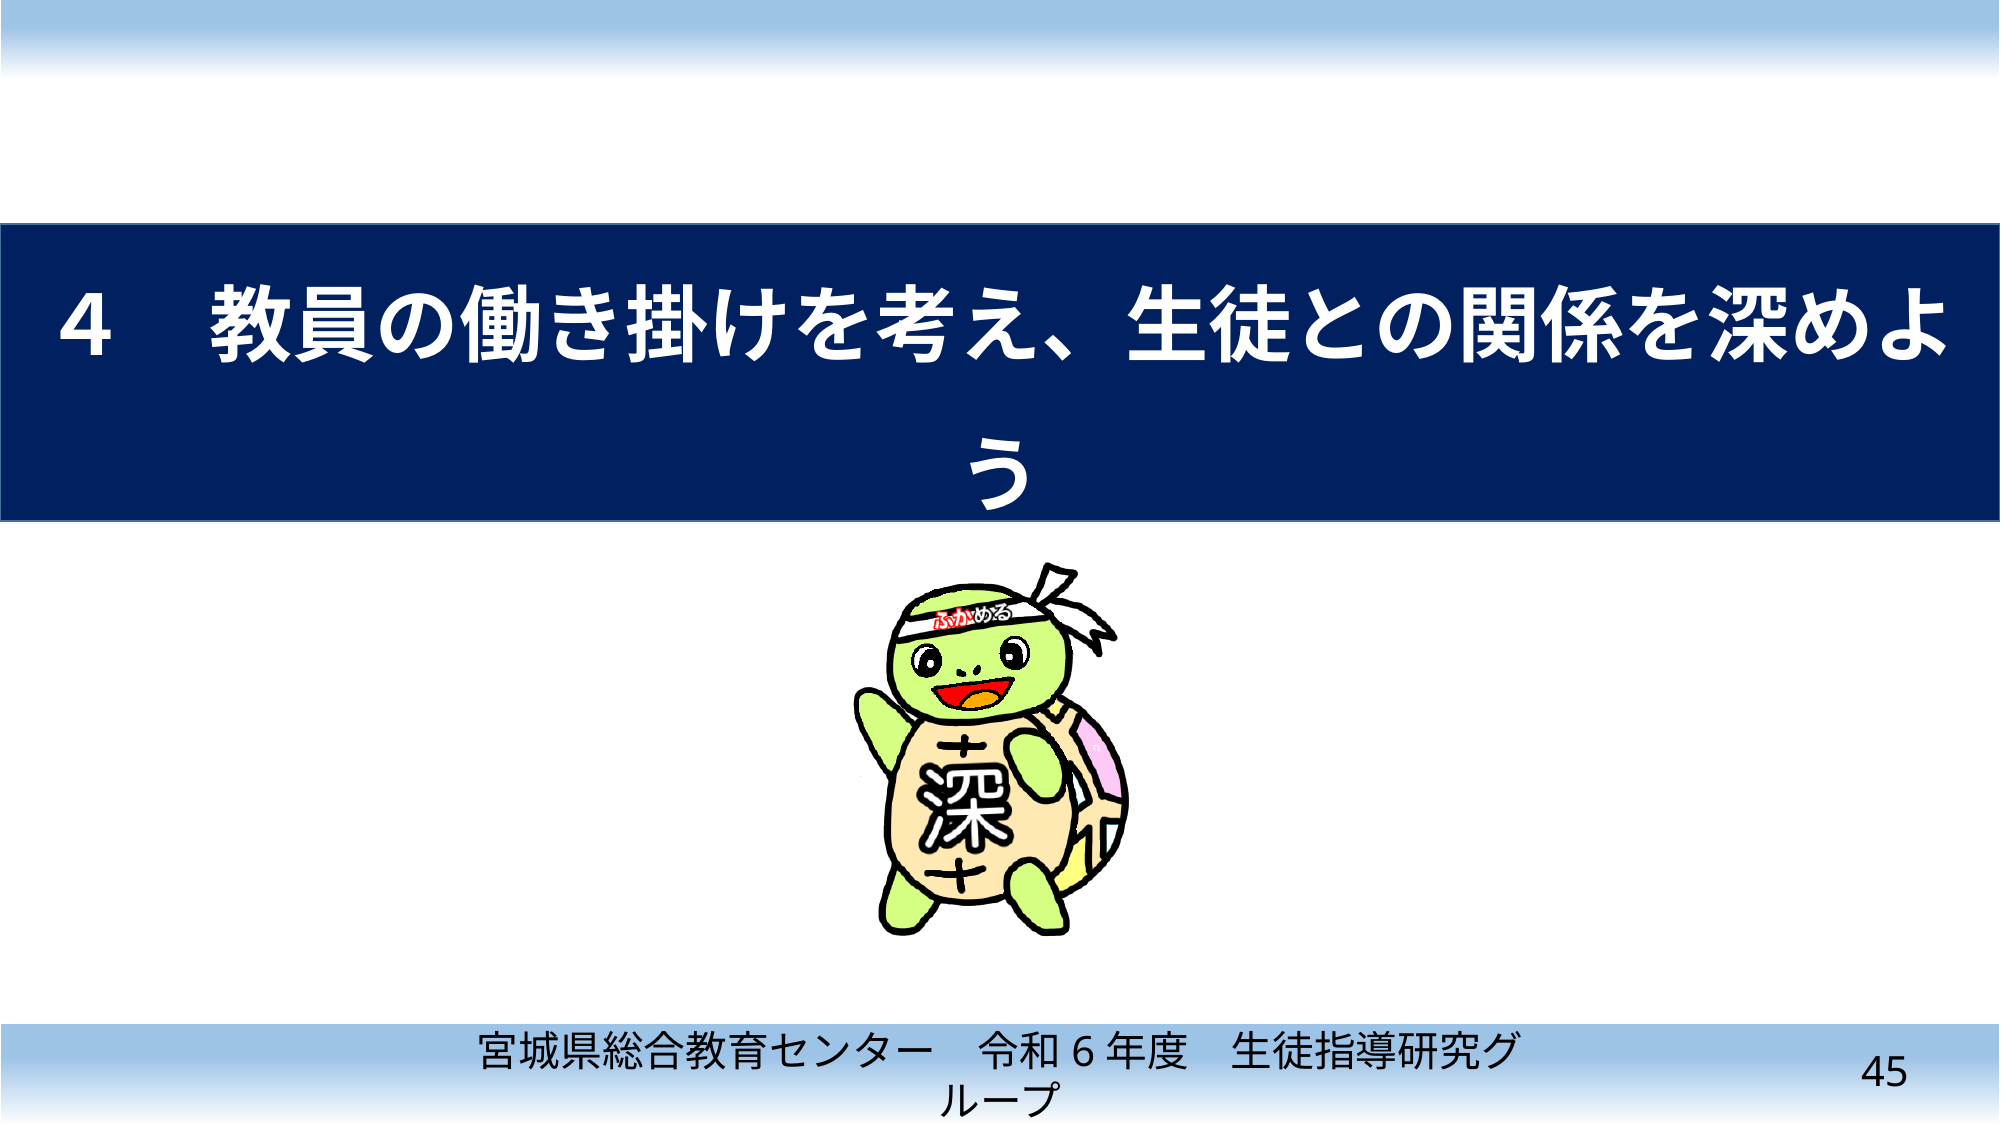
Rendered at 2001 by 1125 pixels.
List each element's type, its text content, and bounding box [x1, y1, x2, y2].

slide_number 44 [1811, 1043, 1925, 1104]
picture [798, 562, 1202, 965]
text_box ４ 教員の働き掛けを考え、生徒との関係を深めよう [0, 223, 2000, 522]
text_box 宮城県総合教育センター 令和6年度 生徒指導研究グループ [428, 1045, 1572, 1105]
